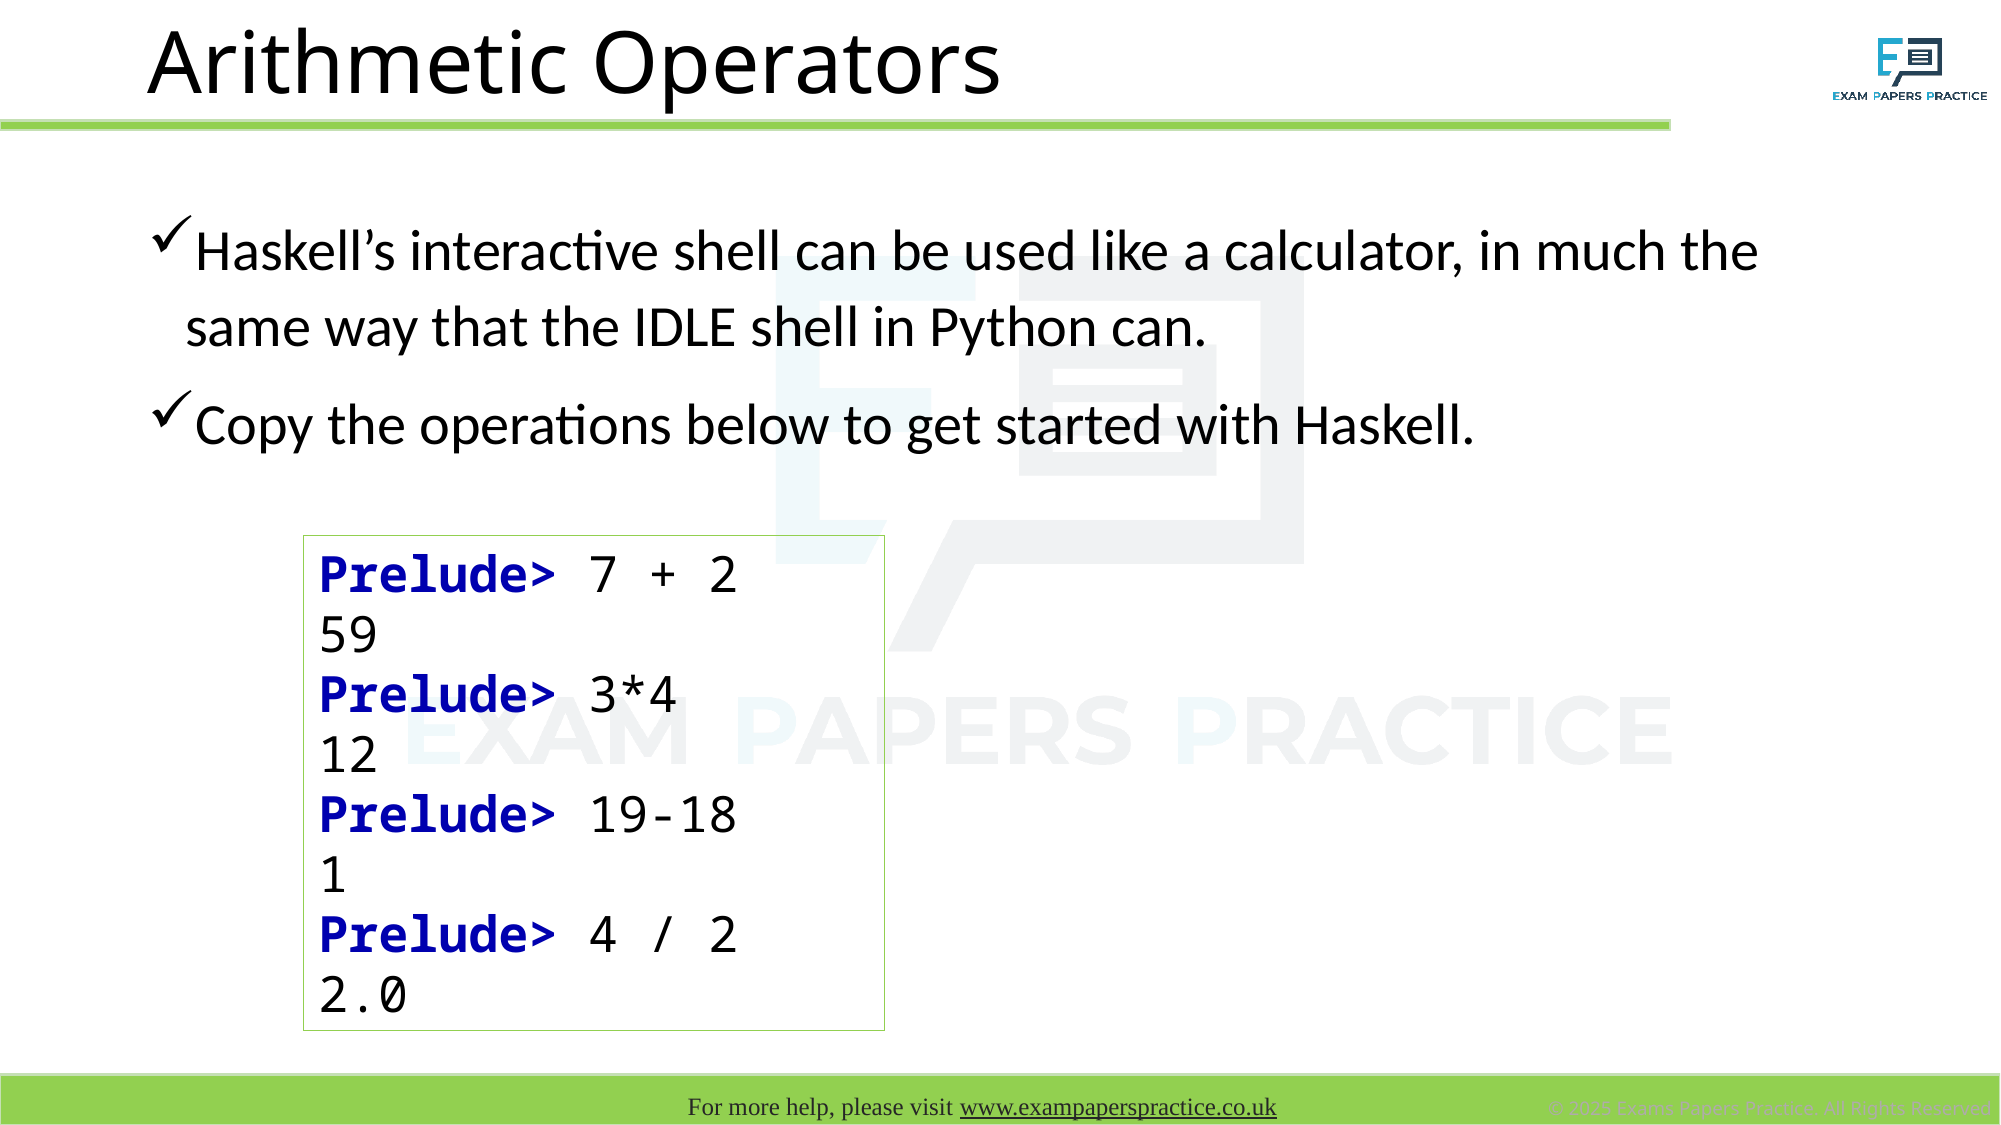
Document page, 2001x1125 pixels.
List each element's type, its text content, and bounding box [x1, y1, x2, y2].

text_box Prelude> 7 + 2 59 Prelude> 3*4 12 Prelude> 19-18 1 Prelude> 4 / 2 2.0 [303, 535, 885, 1031]
list Haskell’s interactive shell can be used like a calculator, in much the same way that the IDLE shell in Python can. Copy the operations below to get started with Haskell. [132, 197, 1858, 506]
title Arithmetic Operators [132, 11, 1858, 121]
